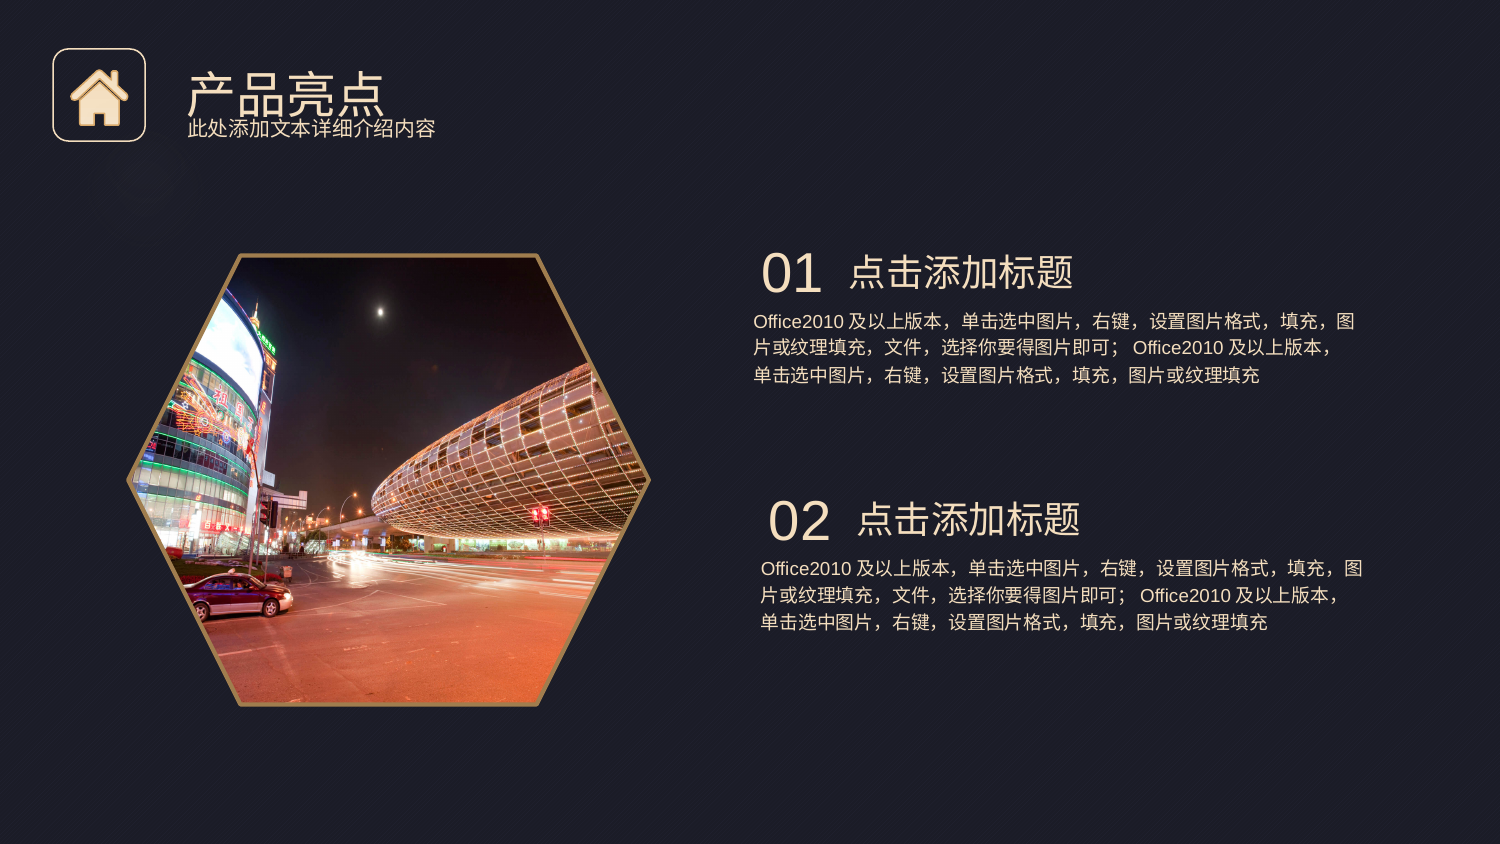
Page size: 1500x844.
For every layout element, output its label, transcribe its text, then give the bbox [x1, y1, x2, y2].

text_box 此处添加文本详细介绍内容 [172, 103, 457, 146]
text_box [745, 462, 1380, 640]
text_box [126, 253, 651, 707]
text_box 产品亮点 [171, 43, 404, 131]
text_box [738, 215, 1372, 393]
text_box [52, 48, 146, 142]
